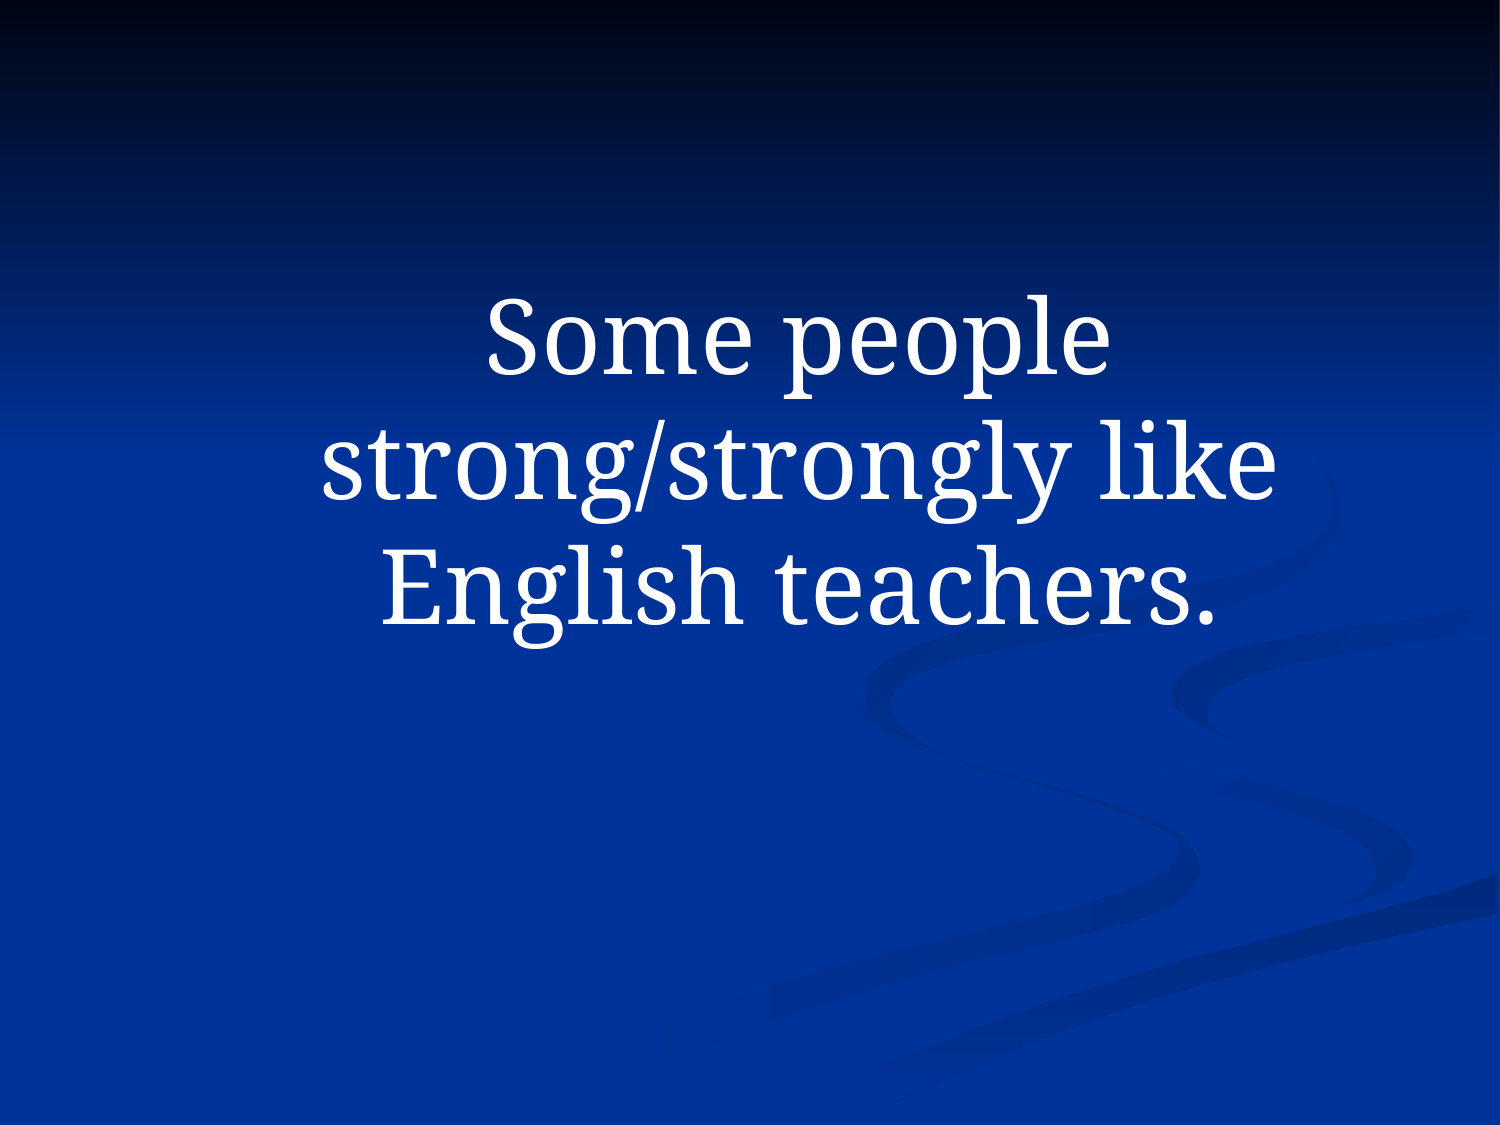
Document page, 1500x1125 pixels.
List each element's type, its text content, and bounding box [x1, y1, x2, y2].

list Some people strong/strongly like English teachers. [75, 262, 1425, 1005]
